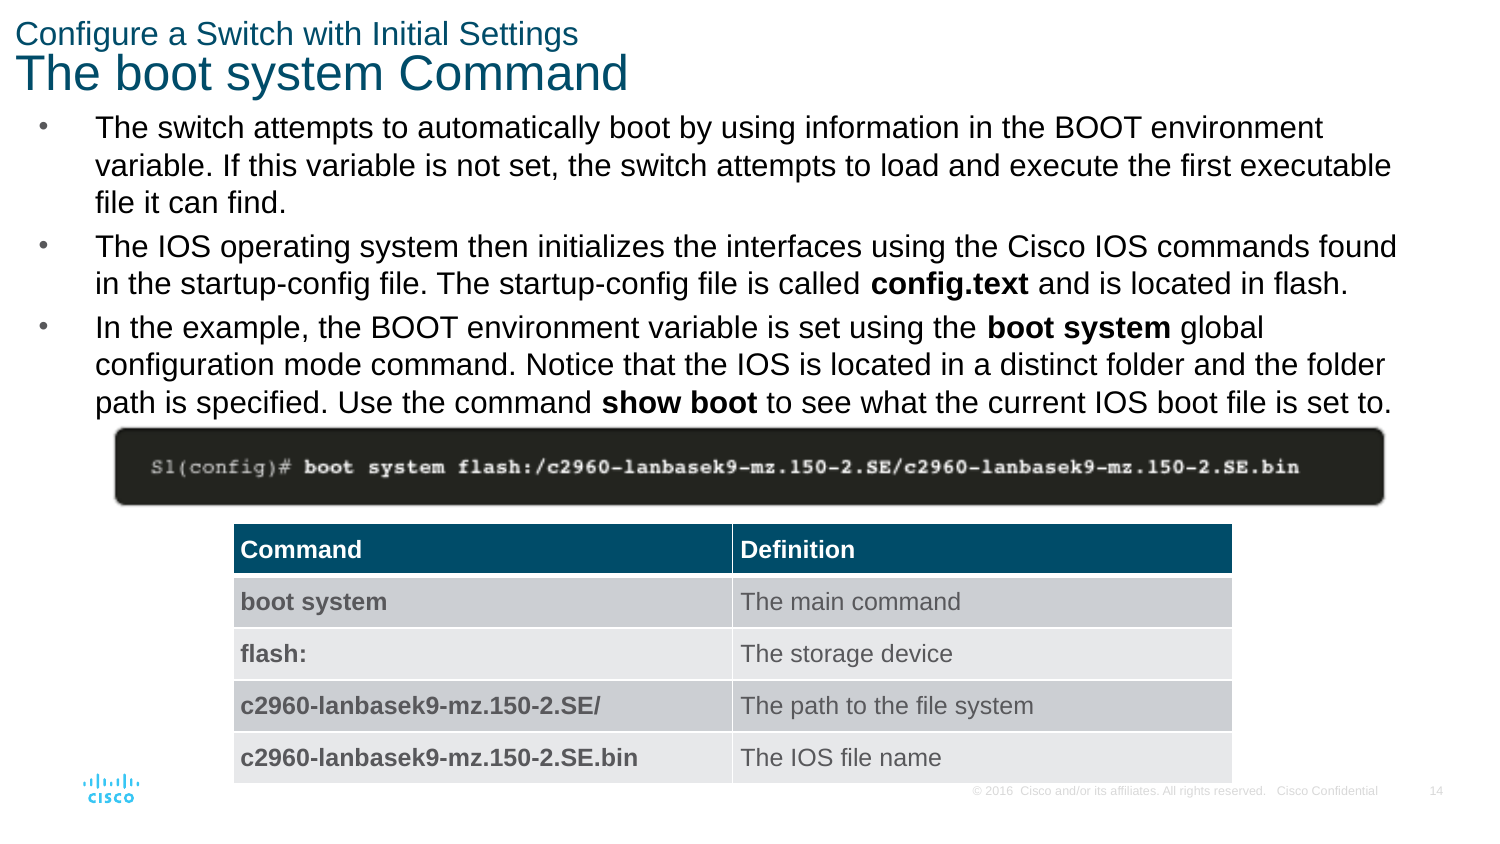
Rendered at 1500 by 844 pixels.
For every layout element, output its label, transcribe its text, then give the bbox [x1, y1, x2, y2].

table_cell The path to the file system [733, 681, 1232, 731]
table_cell boot system [234, 578, 732, 627]
table_cell c2960-lanbasek9-mz.150-2.SE.bin [234, 733, 732, 783]
title Configure a Switch with Initial Settings The boot system Command [0, 0, 1369, 121]
table_cell flash: [234, 629, 732, 679]
picture [108, 421, 1392, 514]
table_header Command [234, 524, 732, 573]
table_cell The storage device [733, 629, 1232, 679]
list The switch attempts to automatically boot by using information in the BOOT environment variable. If this variable is not set, the switch attempts to load and execute the first executable file it can find. The IOS operating system then initializes the interfaces using the Cisco IOS commands found in the startup-config file. The startup-config file is called config.text and is located in flash. In the example, the BOOT environment variable is set using the boot system global configuration mode command. Notice that the IOS is located in a distinct folder and the folder path is specified. Use the command show boot to see what the current IOS boot file is set to. [23, 99, 1442, 381]
table_cell The main command [733, 578, 1232, 627]
table_cell The IOS file name [733, 733, 1232, 783]
table_header Definition [733, 524, 1232, 573]
table_cell c2960-lanbasek9-mz.150-2.SE/ [234, 681, 732, 731]
